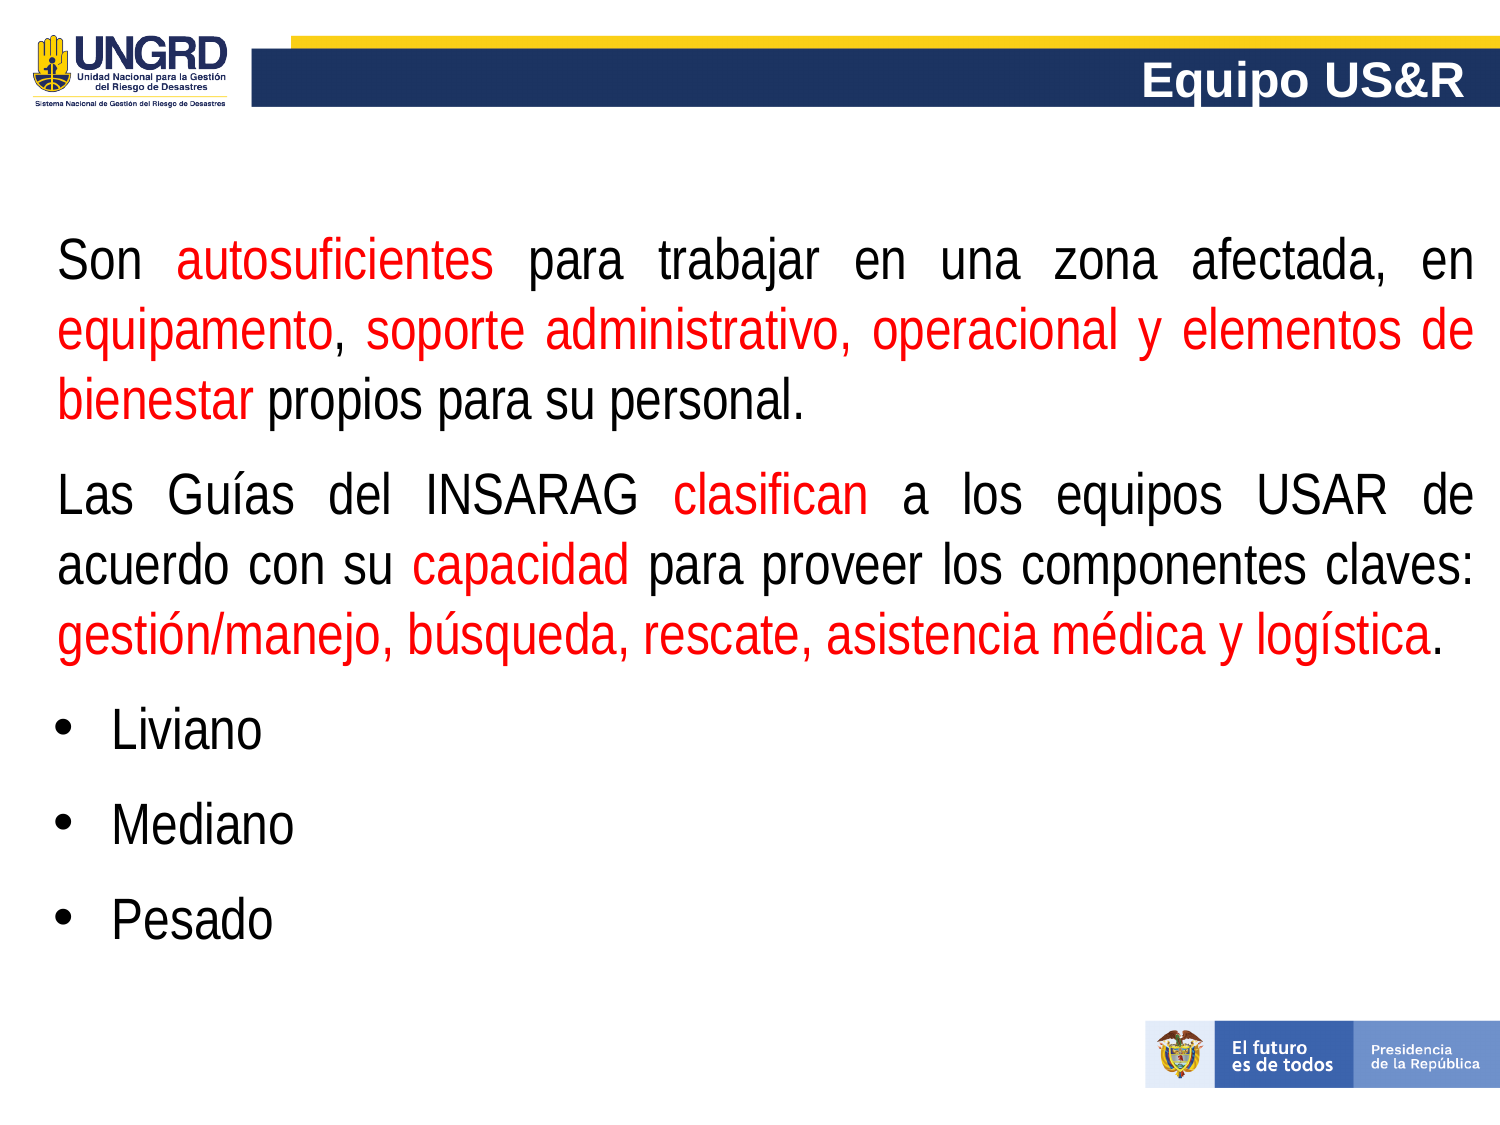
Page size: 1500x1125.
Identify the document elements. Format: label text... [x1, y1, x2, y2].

title Equipo US&R [323, 55, 1481, 100]
list Son autosuficientes para trabajar en una zona afectada, en equipamento, soporte administrativo, operacional y elementos de bienestar propios para su personal. Las Guías del INSARAG clasifican a los equipos USAR de acuerdo con su capacidad para proveer los componentes claves: gestión/manejo, búsqueda, rescate, asistencia médica y logística. Liviano Mediano Pesado [9, 214, 1491, 911]
picture [0, 0, 1500, 1125]
